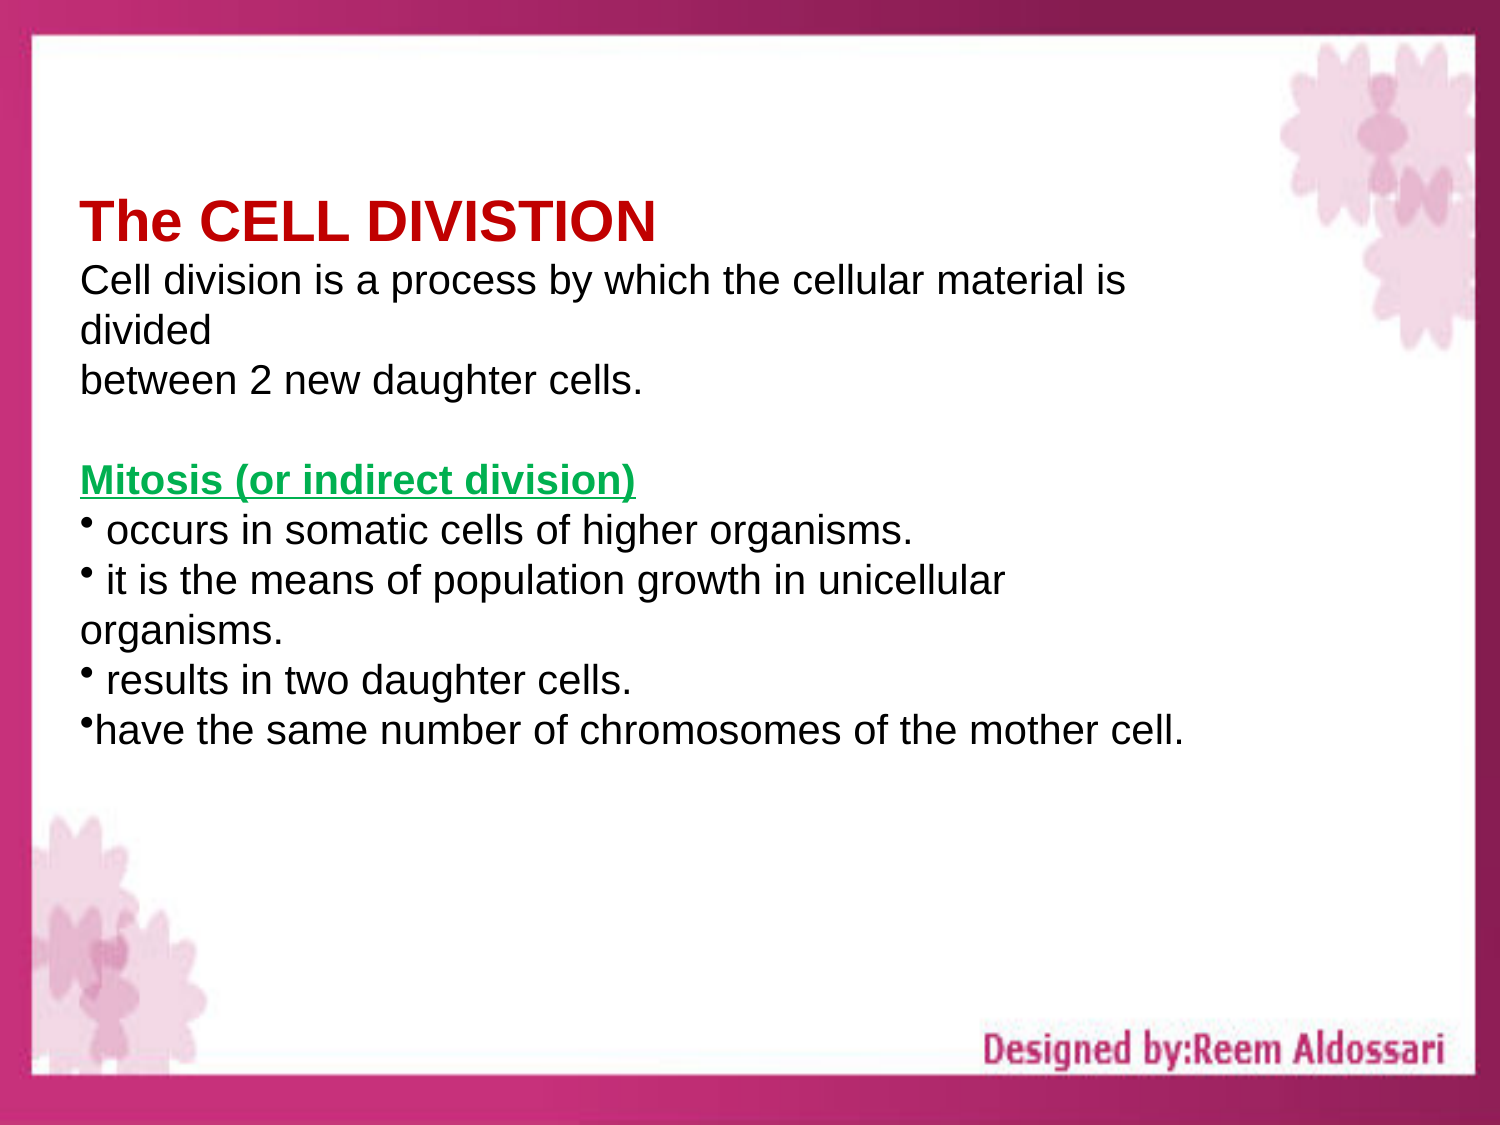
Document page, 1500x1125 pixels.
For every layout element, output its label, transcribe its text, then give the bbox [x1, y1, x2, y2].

text_box The CELL DIVISTION Cell division is a process by which the cellular material is divided between 2 new daughter cells. Mitosis (or indirect division) occurs in somatic cells of higher organisms. it is the means of population growth in unicellular organisms. results in two daughter cells. have the same number of chromosomes of the mother cell. [64, 175, 1223, 761]
picture [0, 0, 1500, 1125]
